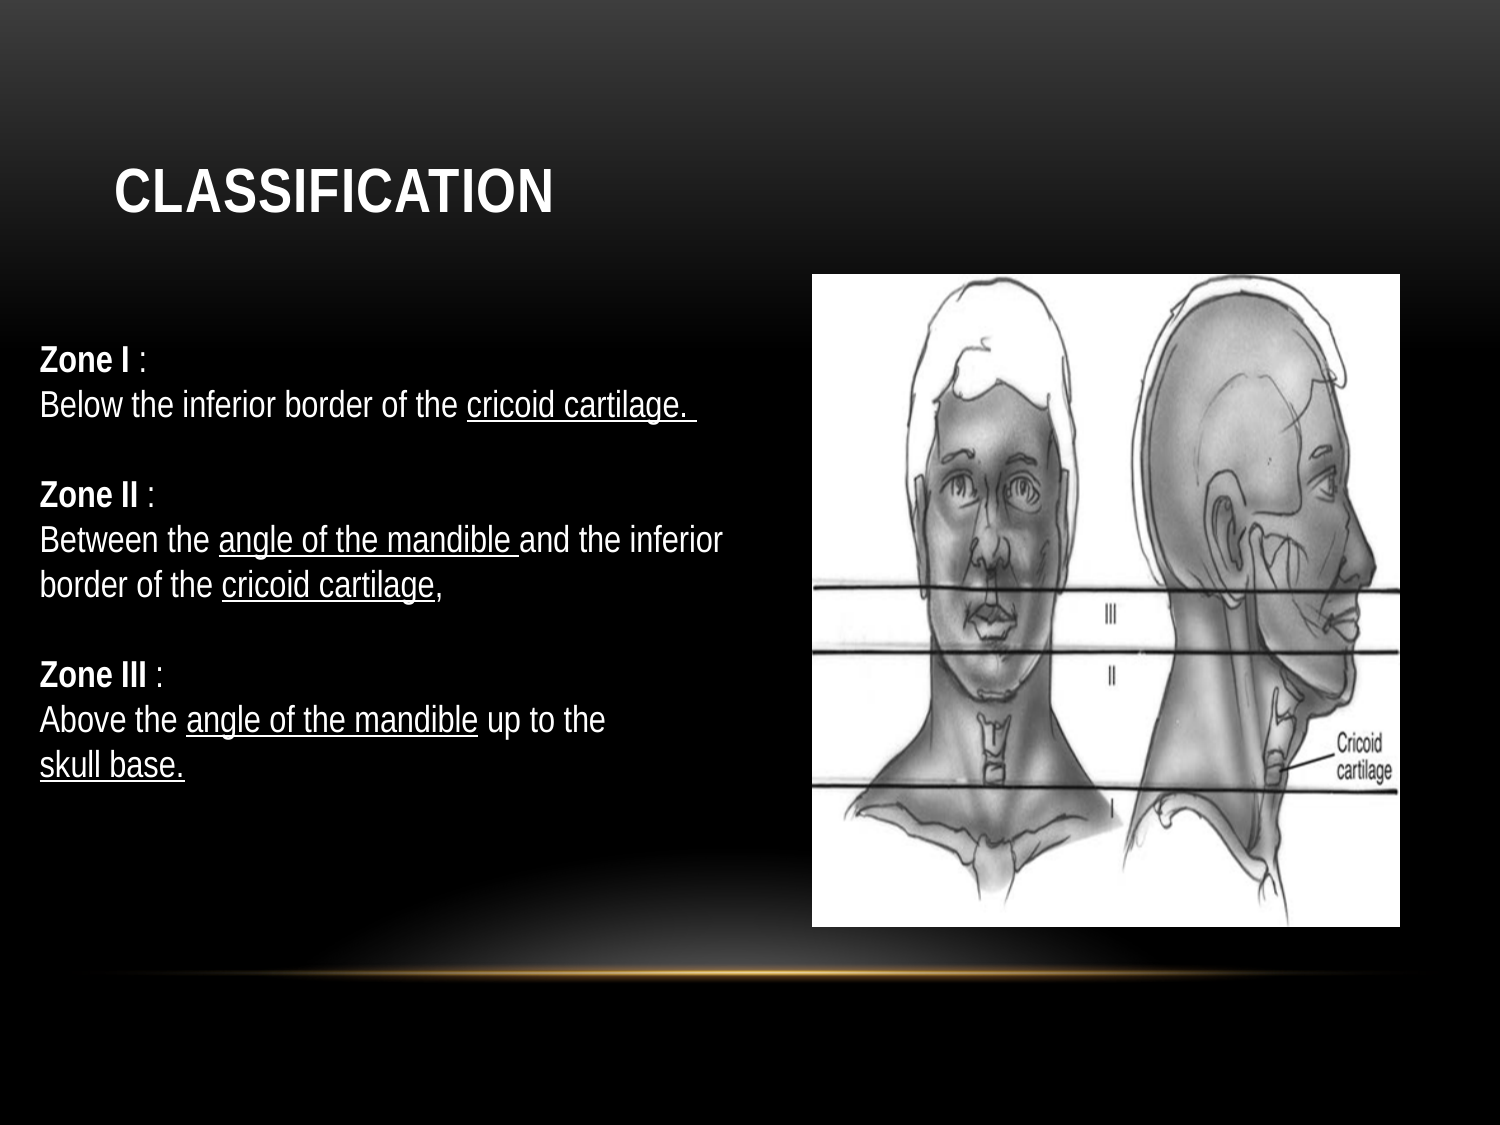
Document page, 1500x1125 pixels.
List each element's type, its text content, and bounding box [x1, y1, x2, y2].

picture [0, 0, 1500, 1125]
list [812, 274, 1401, 928]
title Classification [99, 45, 1400, 233]
text_box Zone I : Below the inferior border of the cricoid cartilage. Zone II : Between the angle of the mandible and the inferior border of the cricoid cartilage, Zone III : Above the angle of the mandible up to the skull base. [24, 327, 775, 793]
